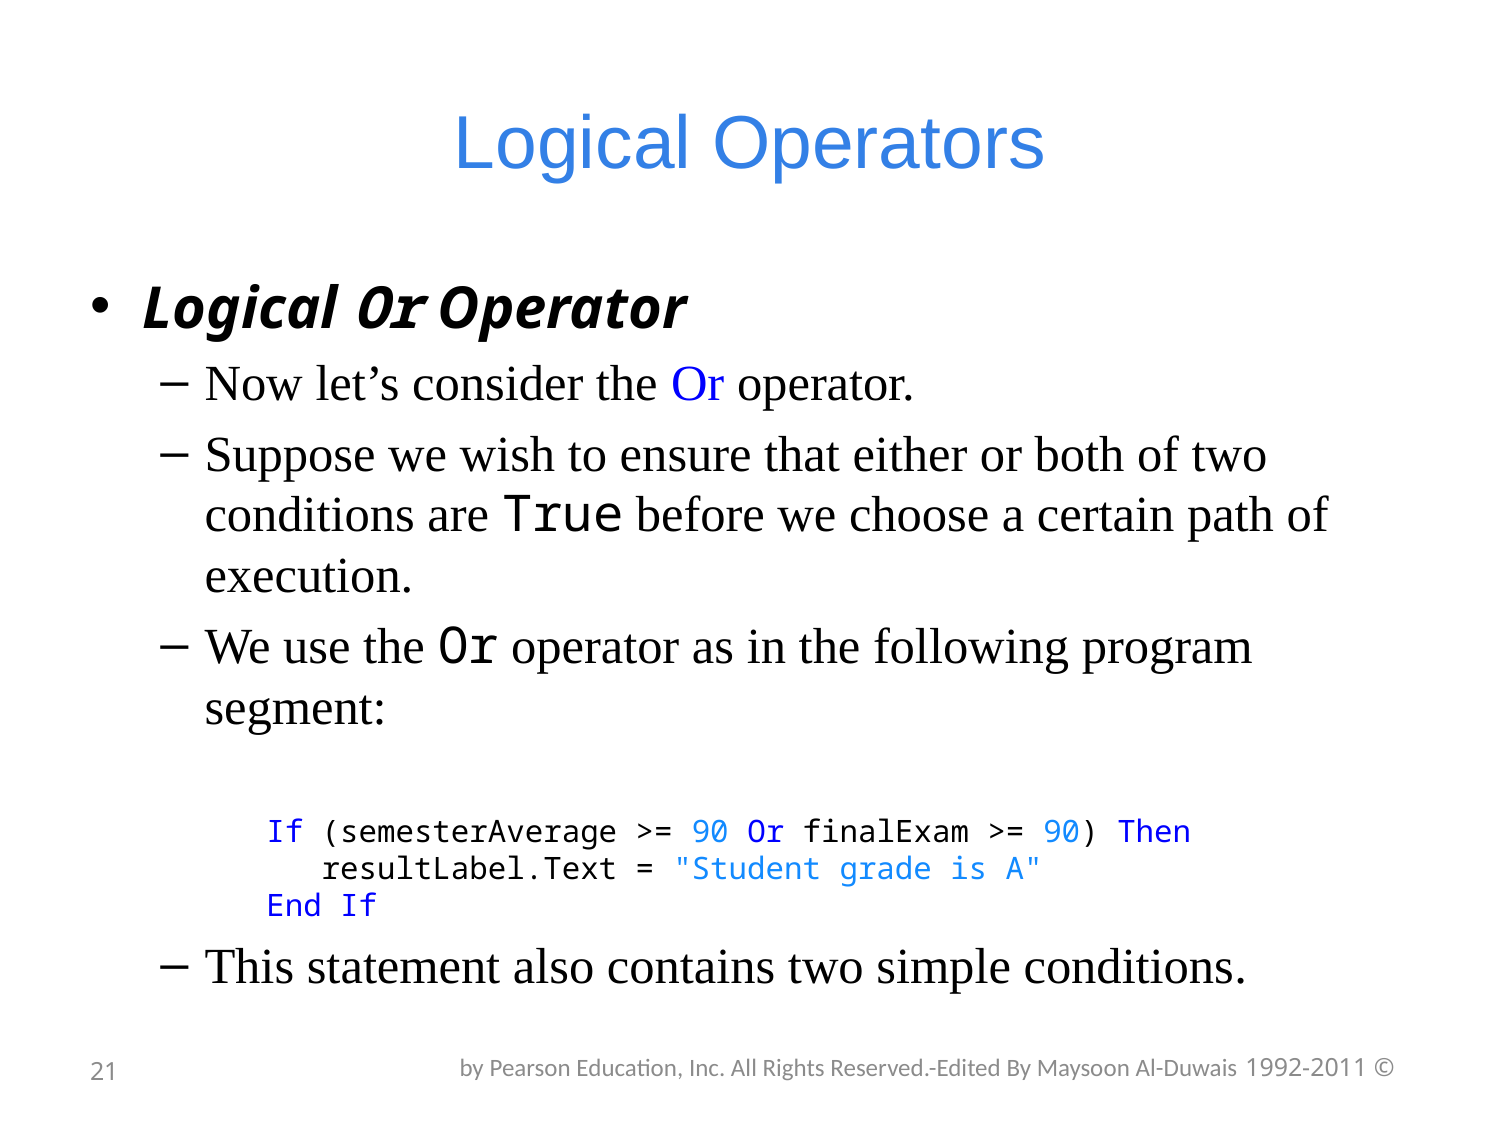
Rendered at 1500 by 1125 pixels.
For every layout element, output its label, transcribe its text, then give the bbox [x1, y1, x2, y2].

slide_number 21 [75, 1042, 425, 1103]
footer © 1992-2011 by Pearson Education, Inc. All Rights Reserved.-Edited By Maysoon Al-Duwais [431, 1046, 1424, 1087]
list Logical Or Operator Now let’s consider the Or operator. Suppose we wish to ensure that either or both of two conditions are True before we choose a certain path of execution. We use the Or operator as in the following program segment: If (semesterAverage >= 90 Or finalExam >= 90) Then resultLabel.Text = "Student grade is A" End If This statement also contains two simple conditions. [75, 262, 1425, 1005]
title Logical Operators [75, 45, 1425, 233]
